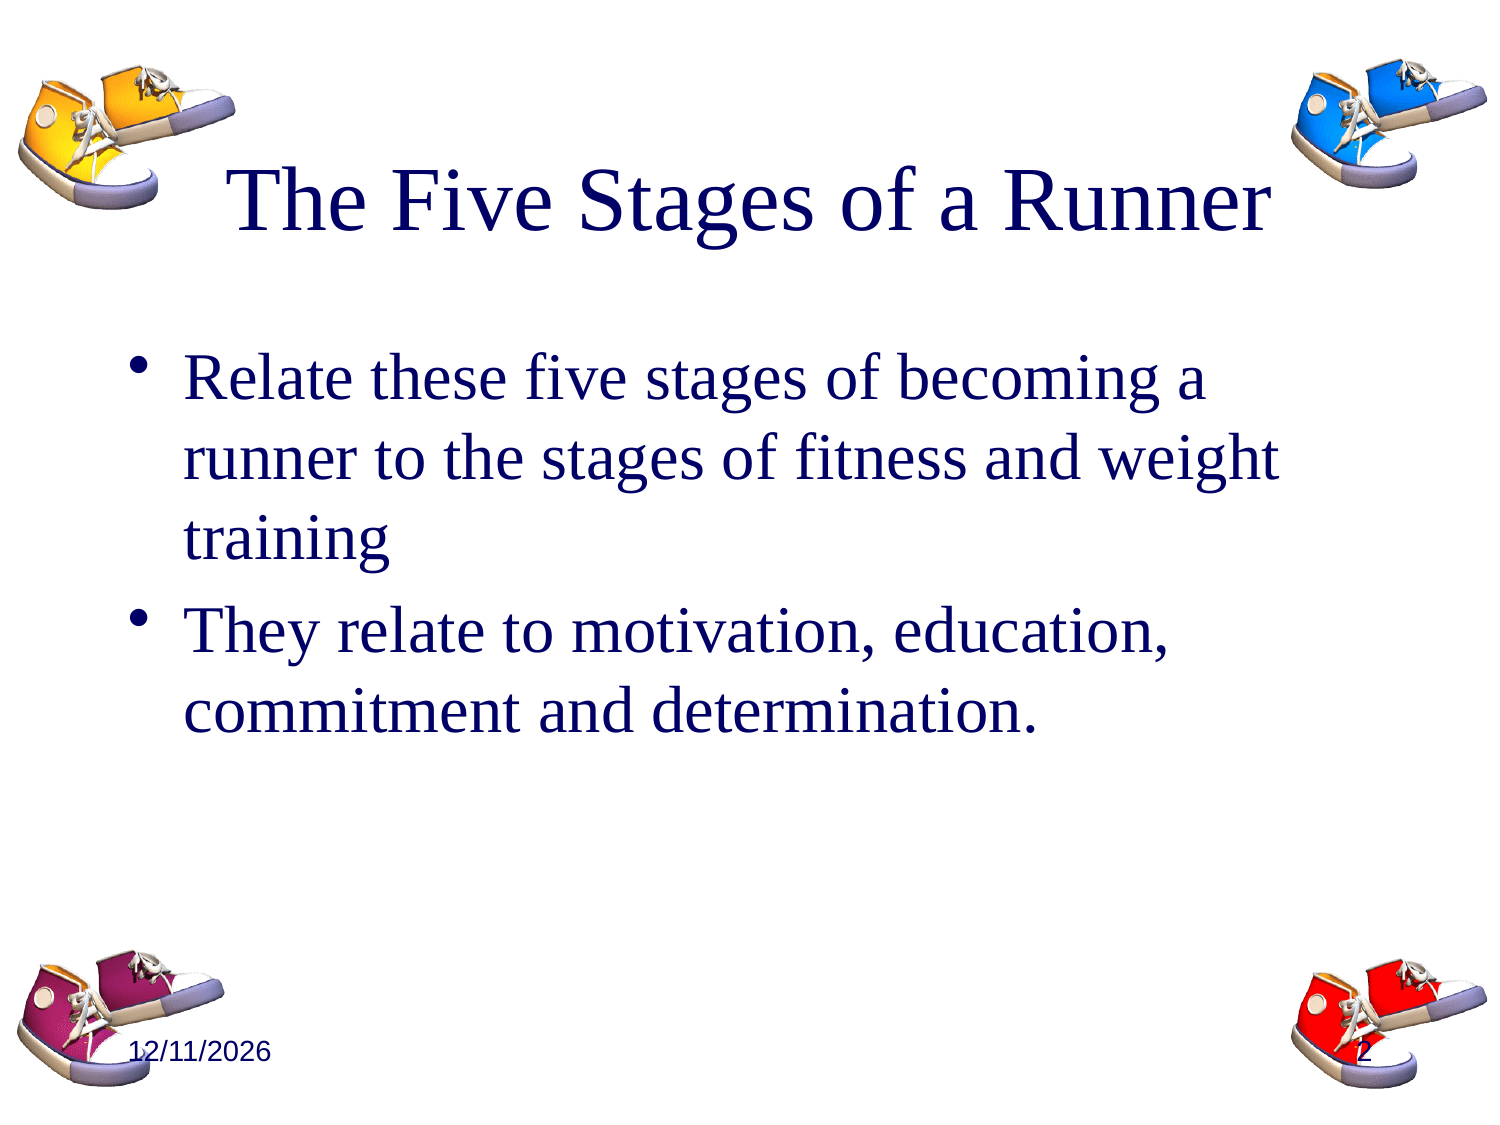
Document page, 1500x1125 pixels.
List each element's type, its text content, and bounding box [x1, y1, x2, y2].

list Relate these five stages of becoming a runner to the stages of fitness and weight training They relate to motivation, education, commitment and determination. [112, 324, 1388, 1001]
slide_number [112, 1024, 426, 1101]
picture [1275, 899, 1500, 1125]
title The Five Stages of a Runner [112, 99, 1388, 288]
slide_number 2 [1074, 1024, 1388, 1101]
picture [1275, 0, 1500, 225]
picture [0, 887, 238, 1125]
picture [0, 0, 250, 250]
